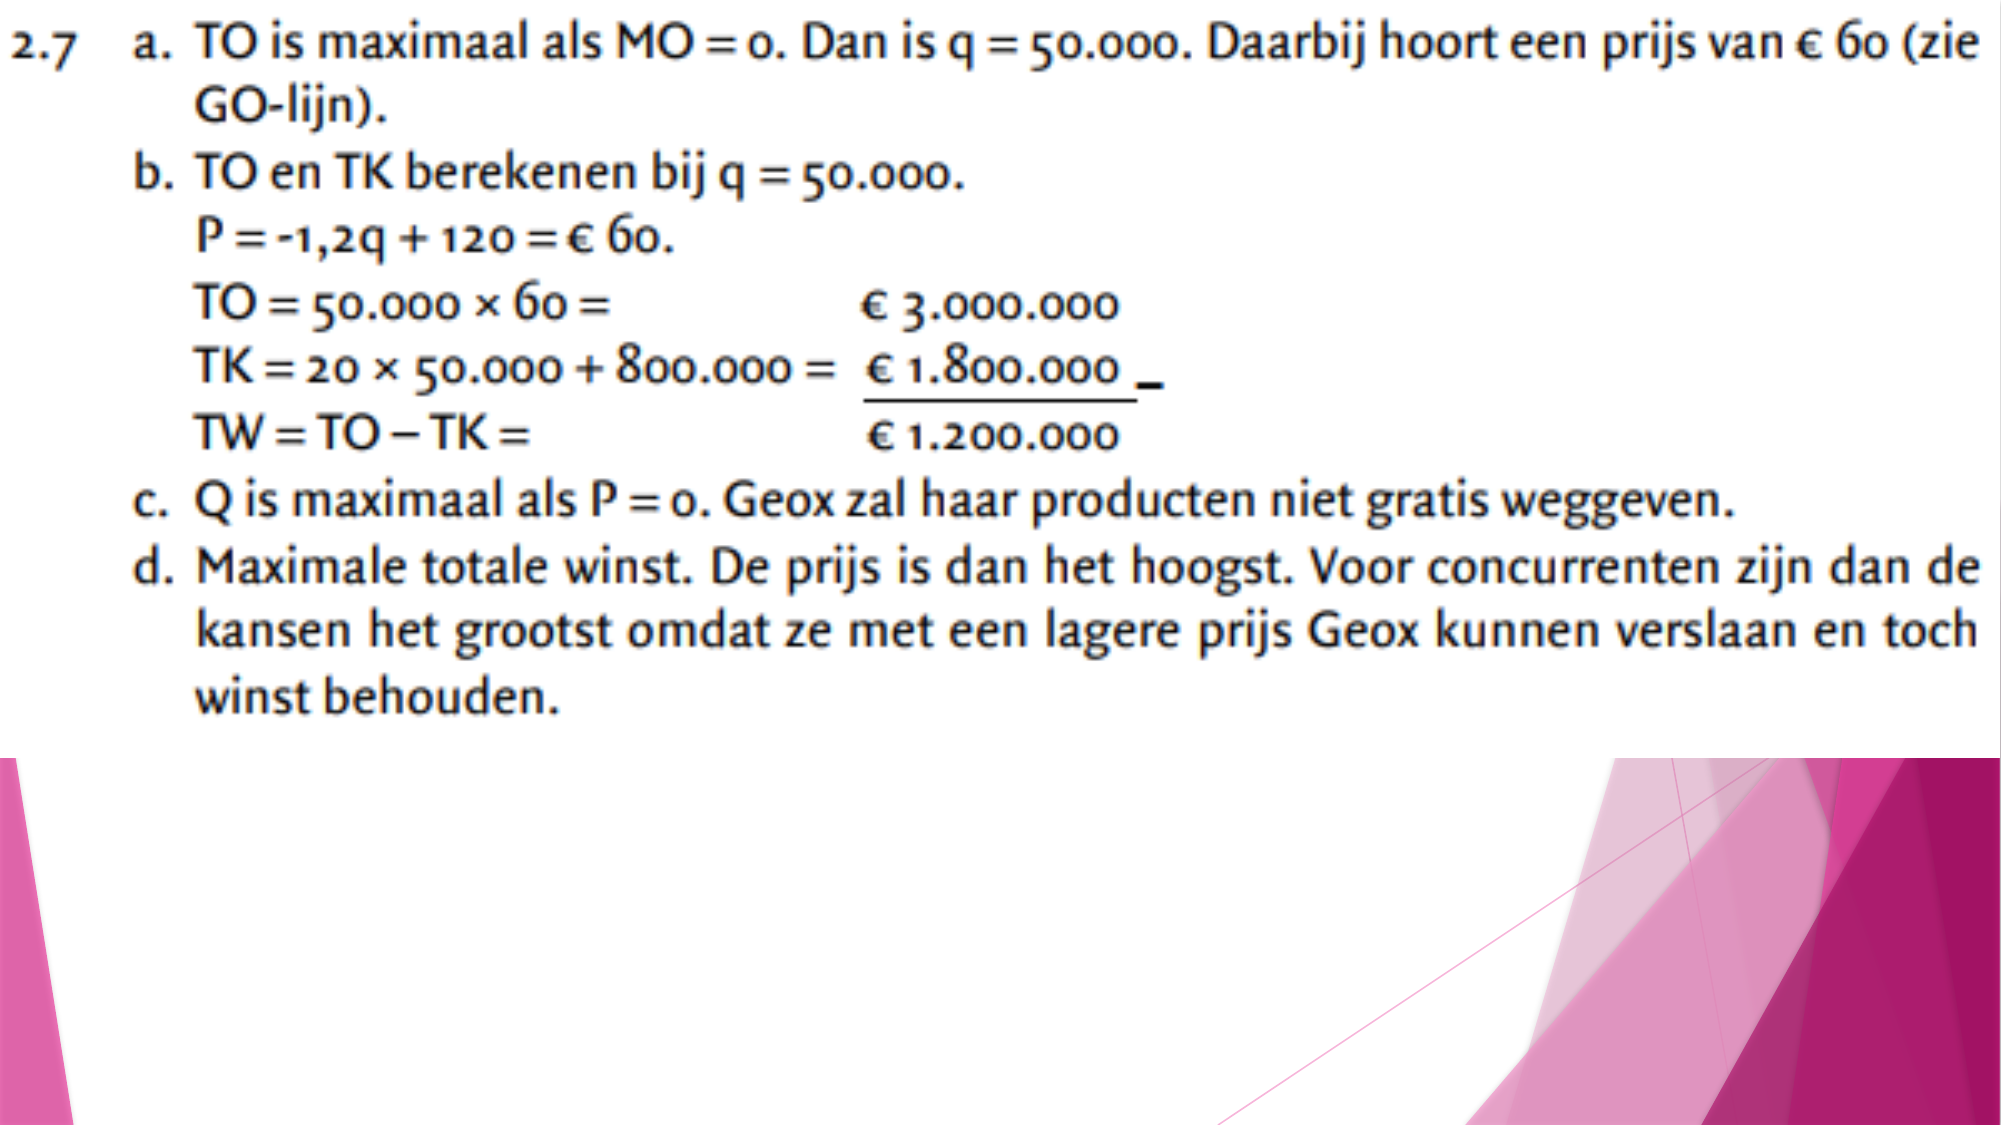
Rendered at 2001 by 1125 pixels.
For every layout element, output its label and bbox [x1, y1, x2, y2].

picture [0, 0, 2000, 759]
